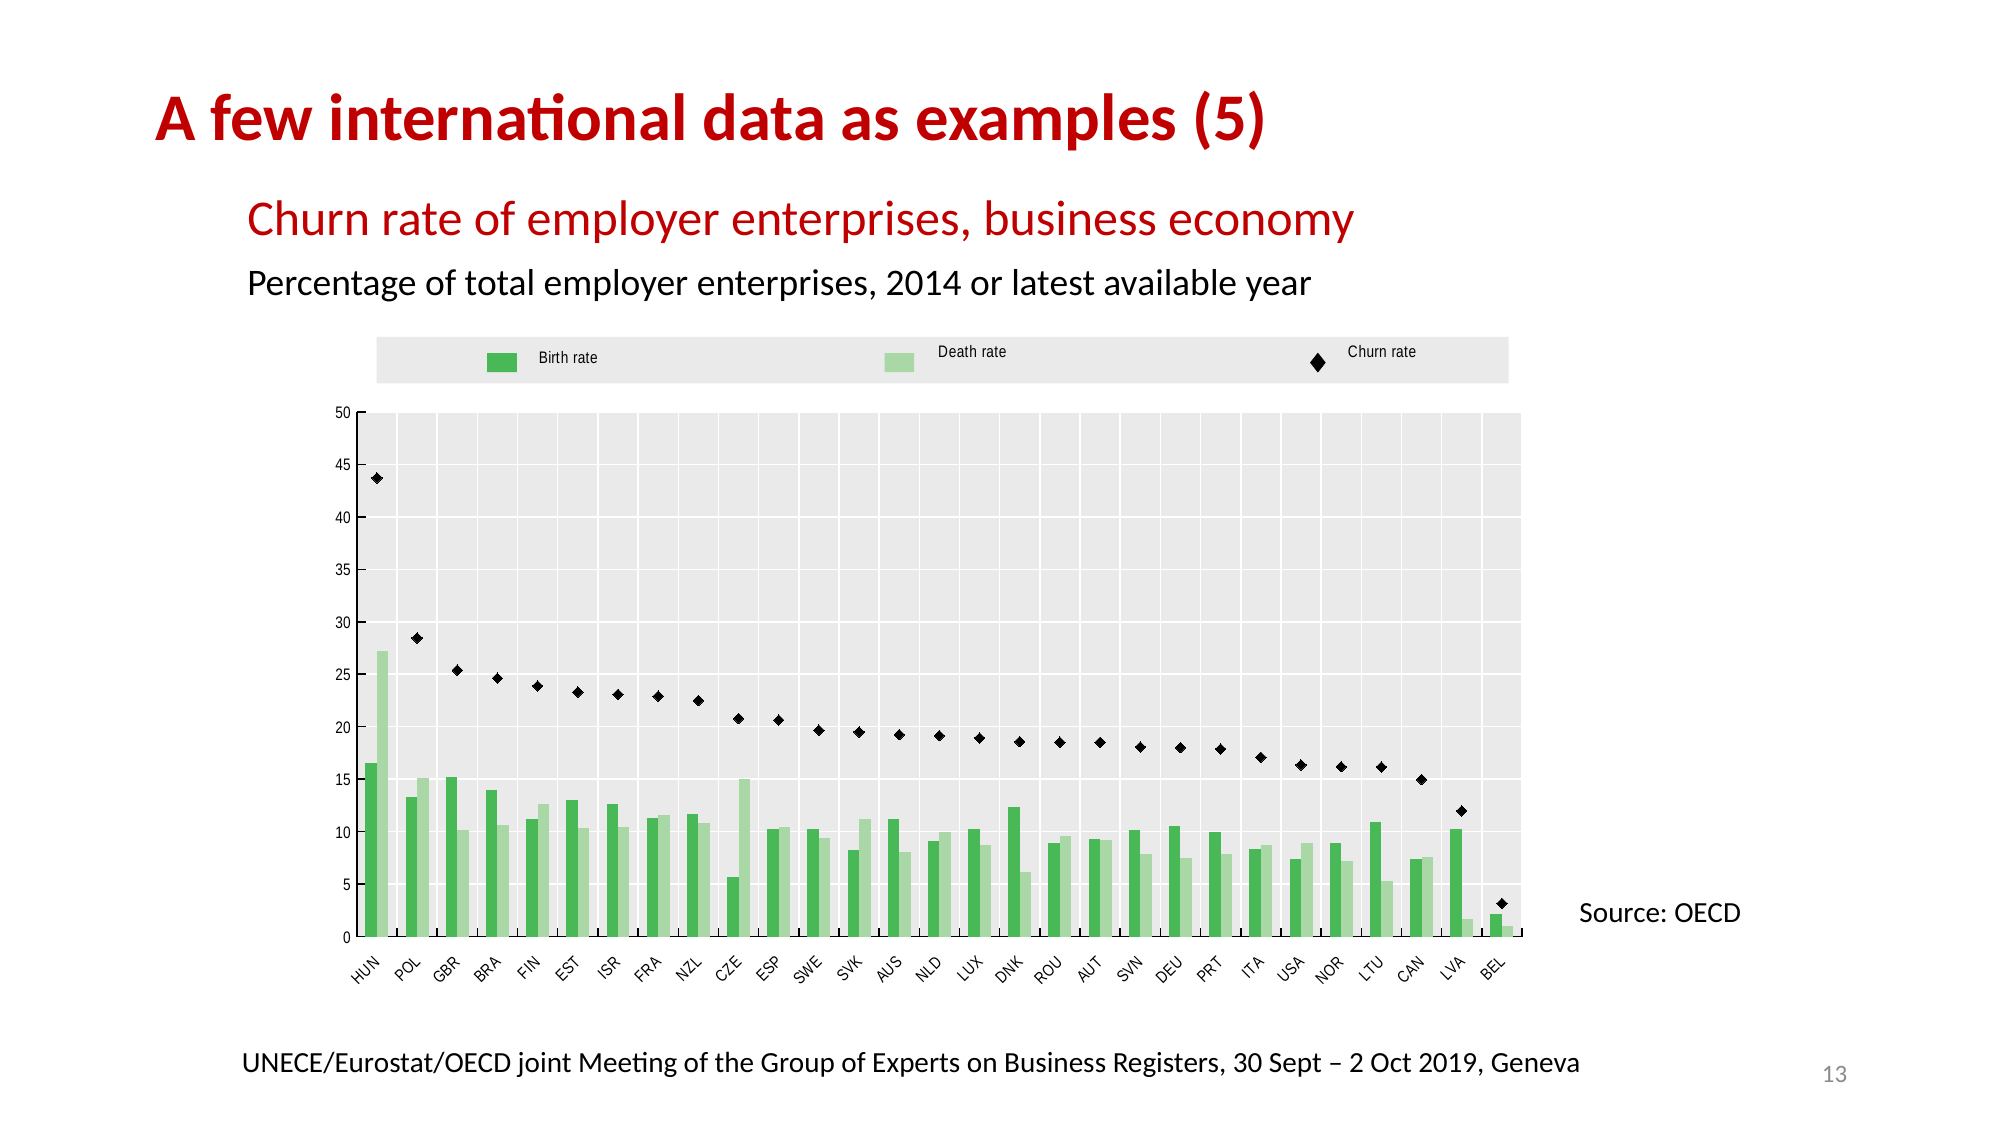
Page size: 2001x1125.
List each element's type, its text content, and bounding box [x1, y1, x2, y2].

text_box Churn rate of employer enterprises, business economy Percentage of total employer enterprises, 2014 or latest available year [232, 178, 1701, 311]
text_box Source: OECD [1564, 886, 1758, 936]
chart [324, 323, 1525, 995]
footer UNECE/Eurostat/OECD joint Meeting of the Group of Experts on Business Registers, 30 Sept – 2 Oct 2019, Geneva [222, 1030, 1601, 1091]
slide_number 13 [1412, 1042, 1863, 1103]
title A few international data as examples (5) [140, 71, 1646, 167]
